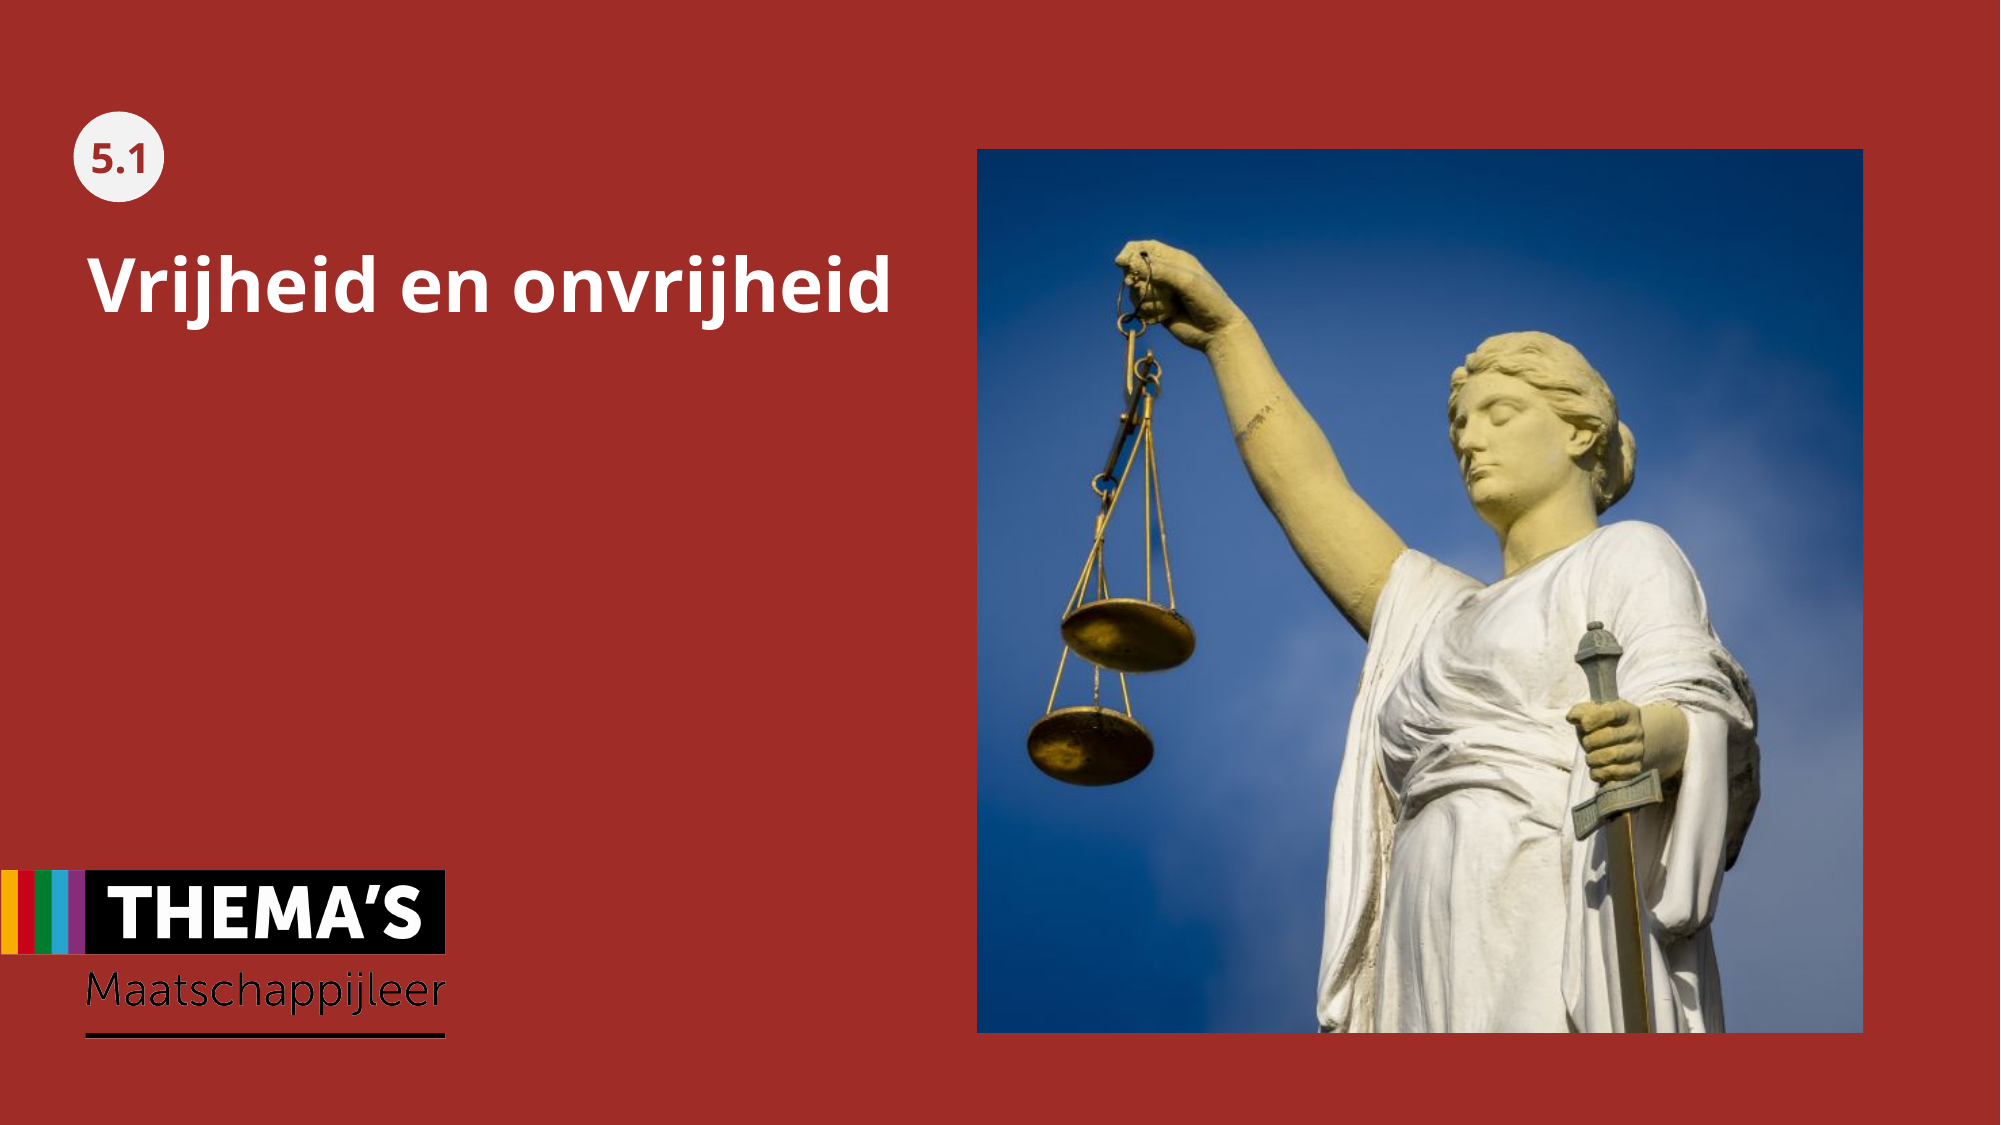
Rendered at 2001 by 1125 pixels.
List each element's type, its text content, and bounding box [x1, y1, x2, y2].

list Vrijheid en onvrijheid [72, 240, 928, 769]
picture [977, 149, 1864, 1036]
title 5.1 [71, 102, 170, 190]
picture [0, 786, 474, 1125]
